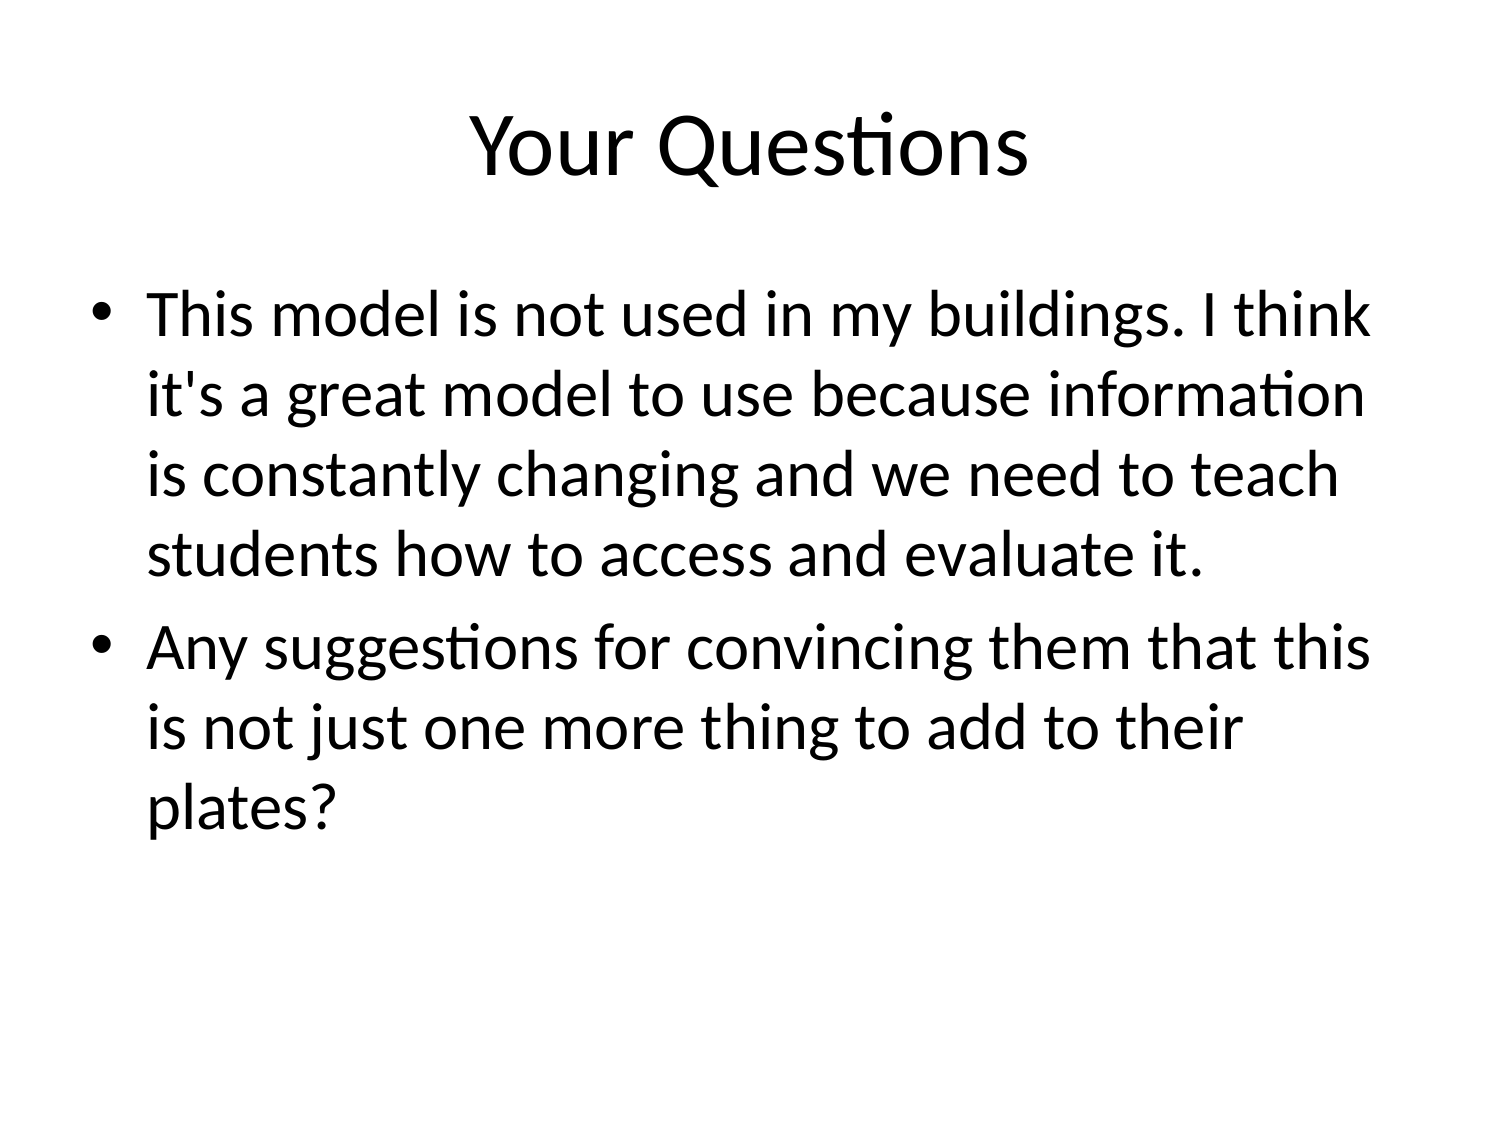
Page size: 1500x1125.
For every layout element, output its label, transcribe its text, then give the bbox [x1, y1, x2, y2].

title Your Questions [75, 45, 1425, 233]
list This model is not used in my buildings. I think it's a great model to use because information is constantly changing and we need to teach students how to access and evaluate it. Any suggestions for convincing them that this is not just one more thing to add to their plates? [75, 262, 1425, 1005]
